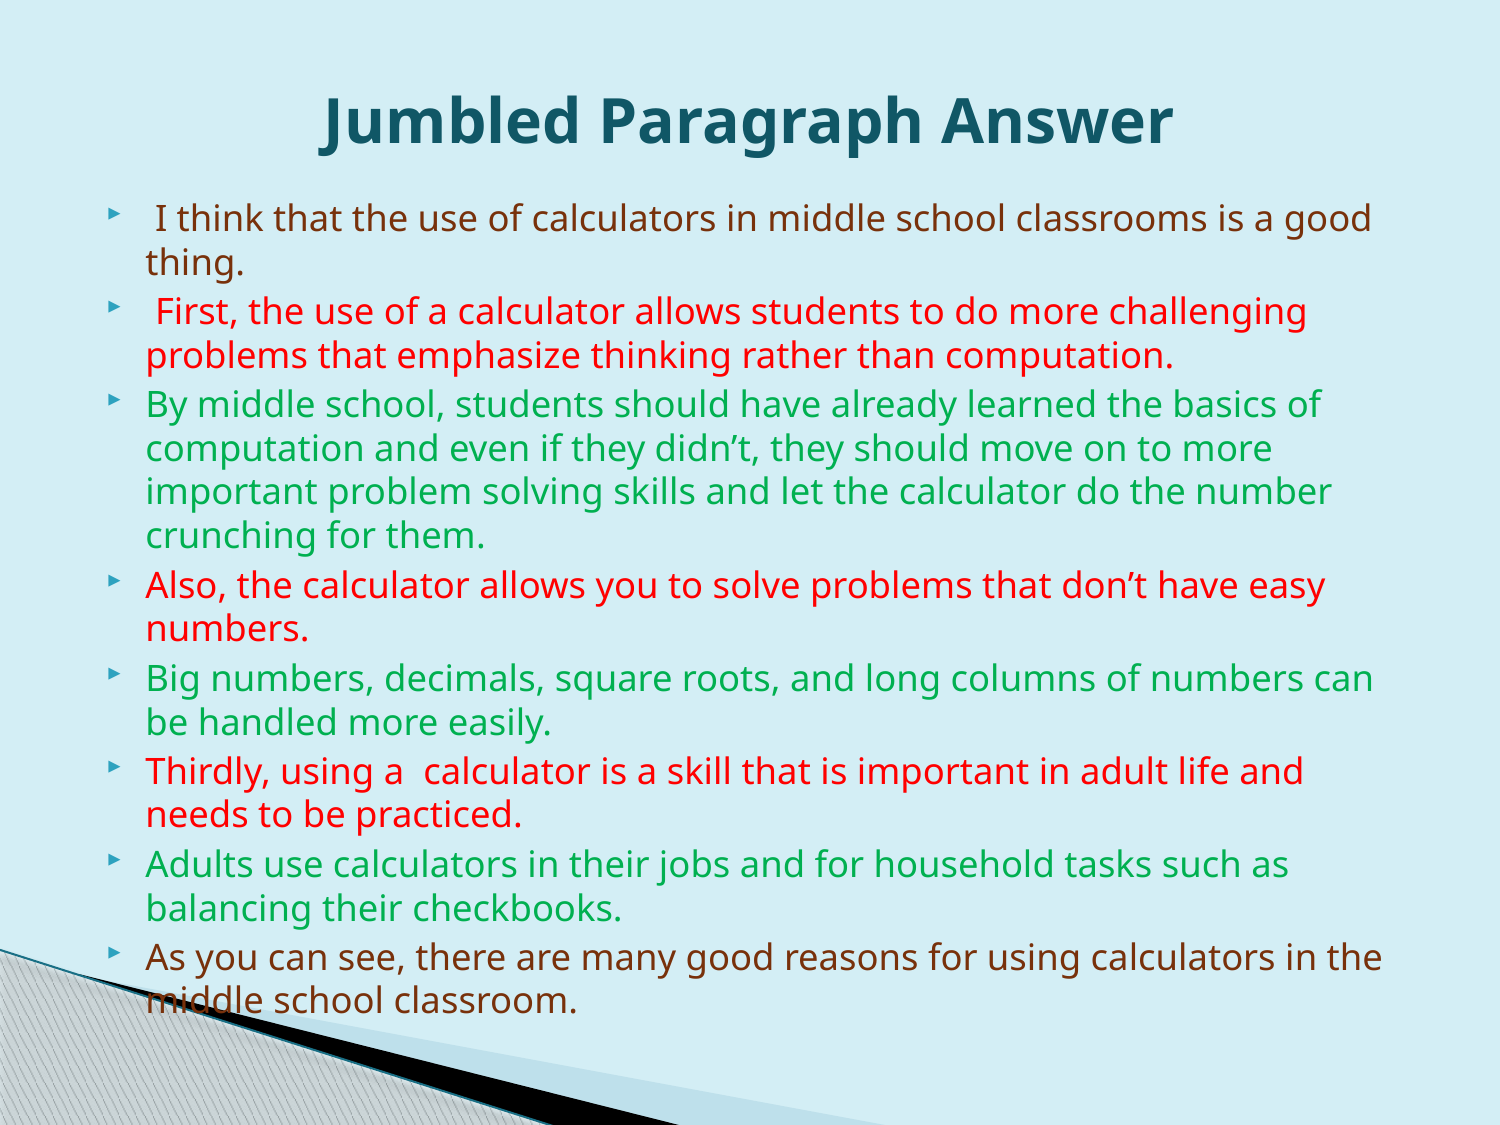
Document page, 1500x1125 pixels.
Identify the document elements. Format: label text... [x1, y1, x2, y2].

title Jumbled Paragraph Answer [75, 37, 1425, 200]
list I think that the use of calculators in middle school classrooms is a good thing. First, the use of a calculator allows students to do more challenging problems that emphasize thinking rather than computation. By middle school, students should have already learned the basics of computation and even if they didn’t, they should move on to more important problem solving skills and let the calculator do the number crunching for them. Also, the calculator allows you to solve problems that don’t have easy numbers. Big numbers, decimals, square roots, and long columns of numbers can be handled more easily. Thirdly, using a calculator is a skill that is important in adult life and needs to be practiced. Adults use calculators in their jobs and for household tasks such as balancing their checkbooks. As you can see, there are many good reasons for using calculators in the middle school classroom. [75, 200, 1425, 1032]
